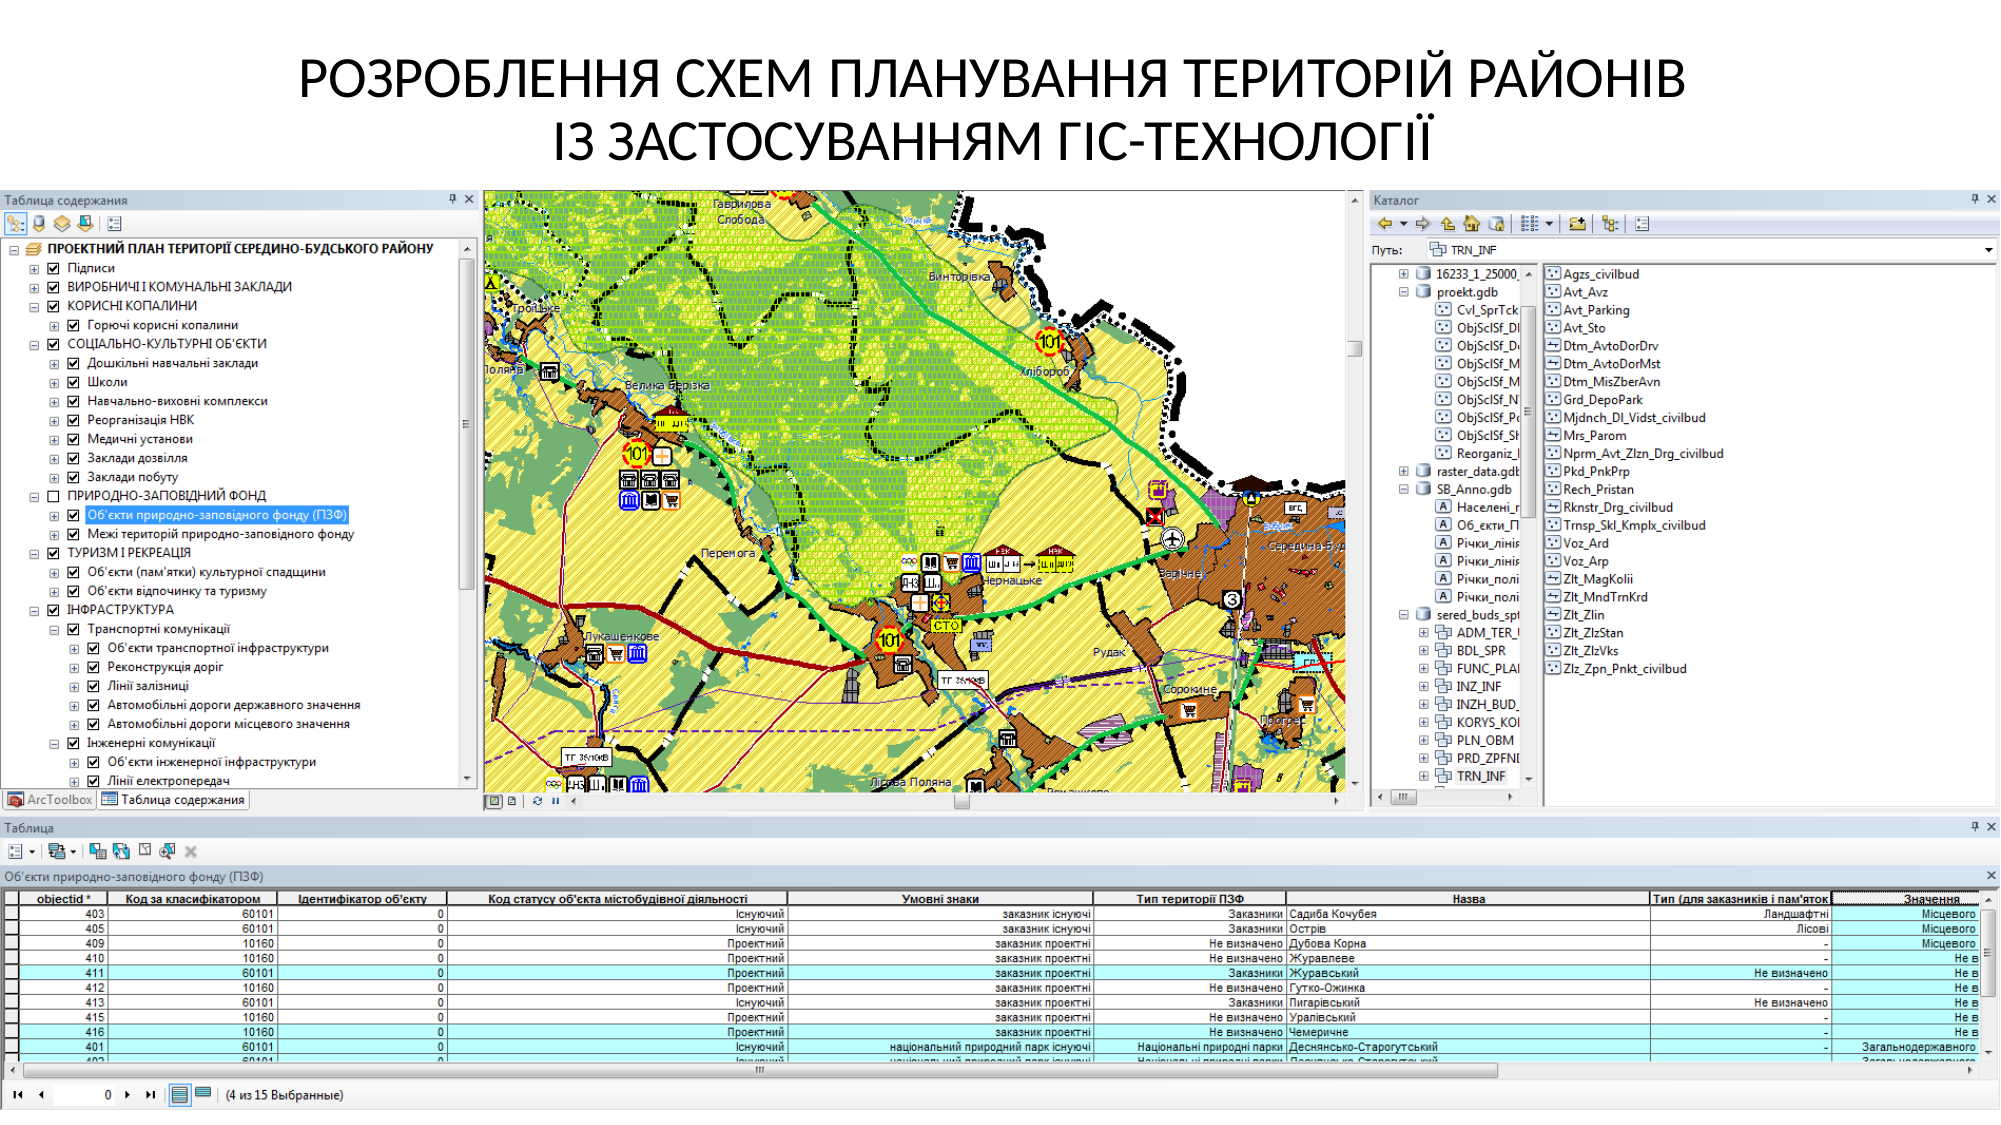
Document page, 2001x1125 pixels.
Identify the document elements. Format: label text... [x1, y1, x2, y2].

title РОЗРОБЛЕННЯ СХЕМ ПЛАНУВАННЯ ТЕРИТОРІЙ РАЙОНІВ ІЗ ЗАСТОСУВАННЯМ ГІС-ТЕХНОЛОГІЇ [124, 0, 1862, 190]
picture [0, 190, 2000, 1110]
